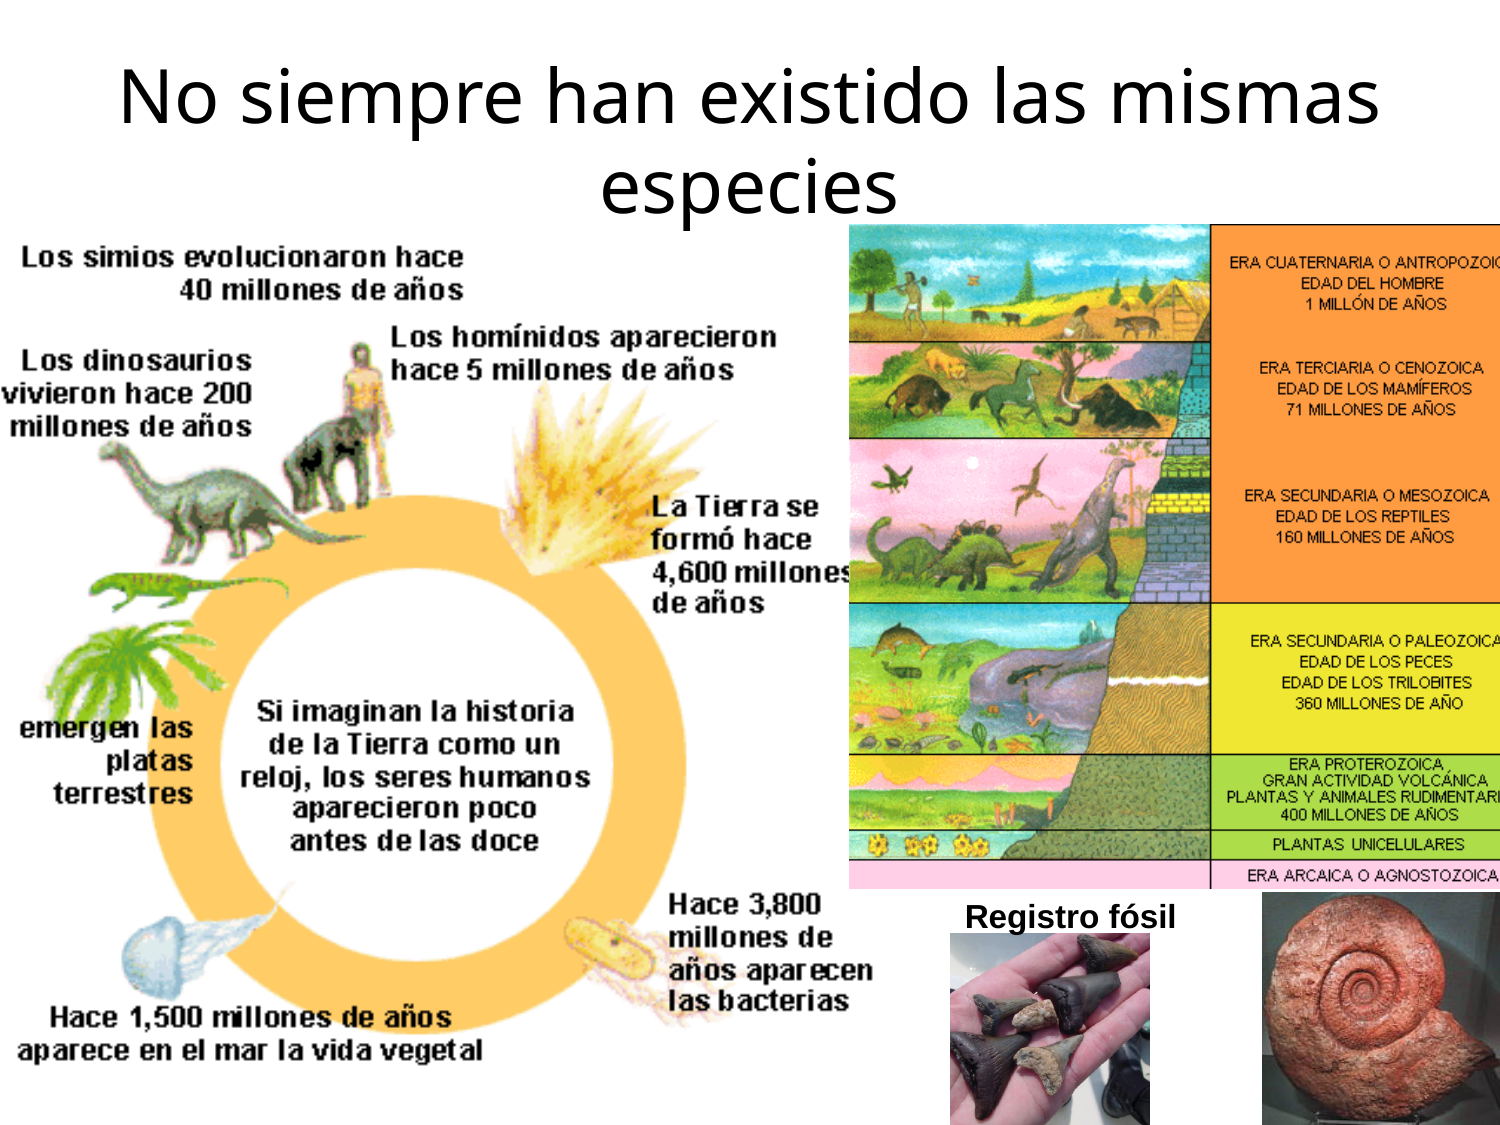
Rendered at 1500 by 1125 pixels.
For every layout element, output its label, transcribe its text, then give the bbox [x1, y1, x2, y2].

title No siempre han existido las mismas especies [74, 44, 1426, 233]
text_box Registro fósil [950, 899, 1200, 943]
picture [1262, 891, 1500, 1125]
picture [949, 932, 1151, 1125]
picture [0, 224, 1500, 1075]
